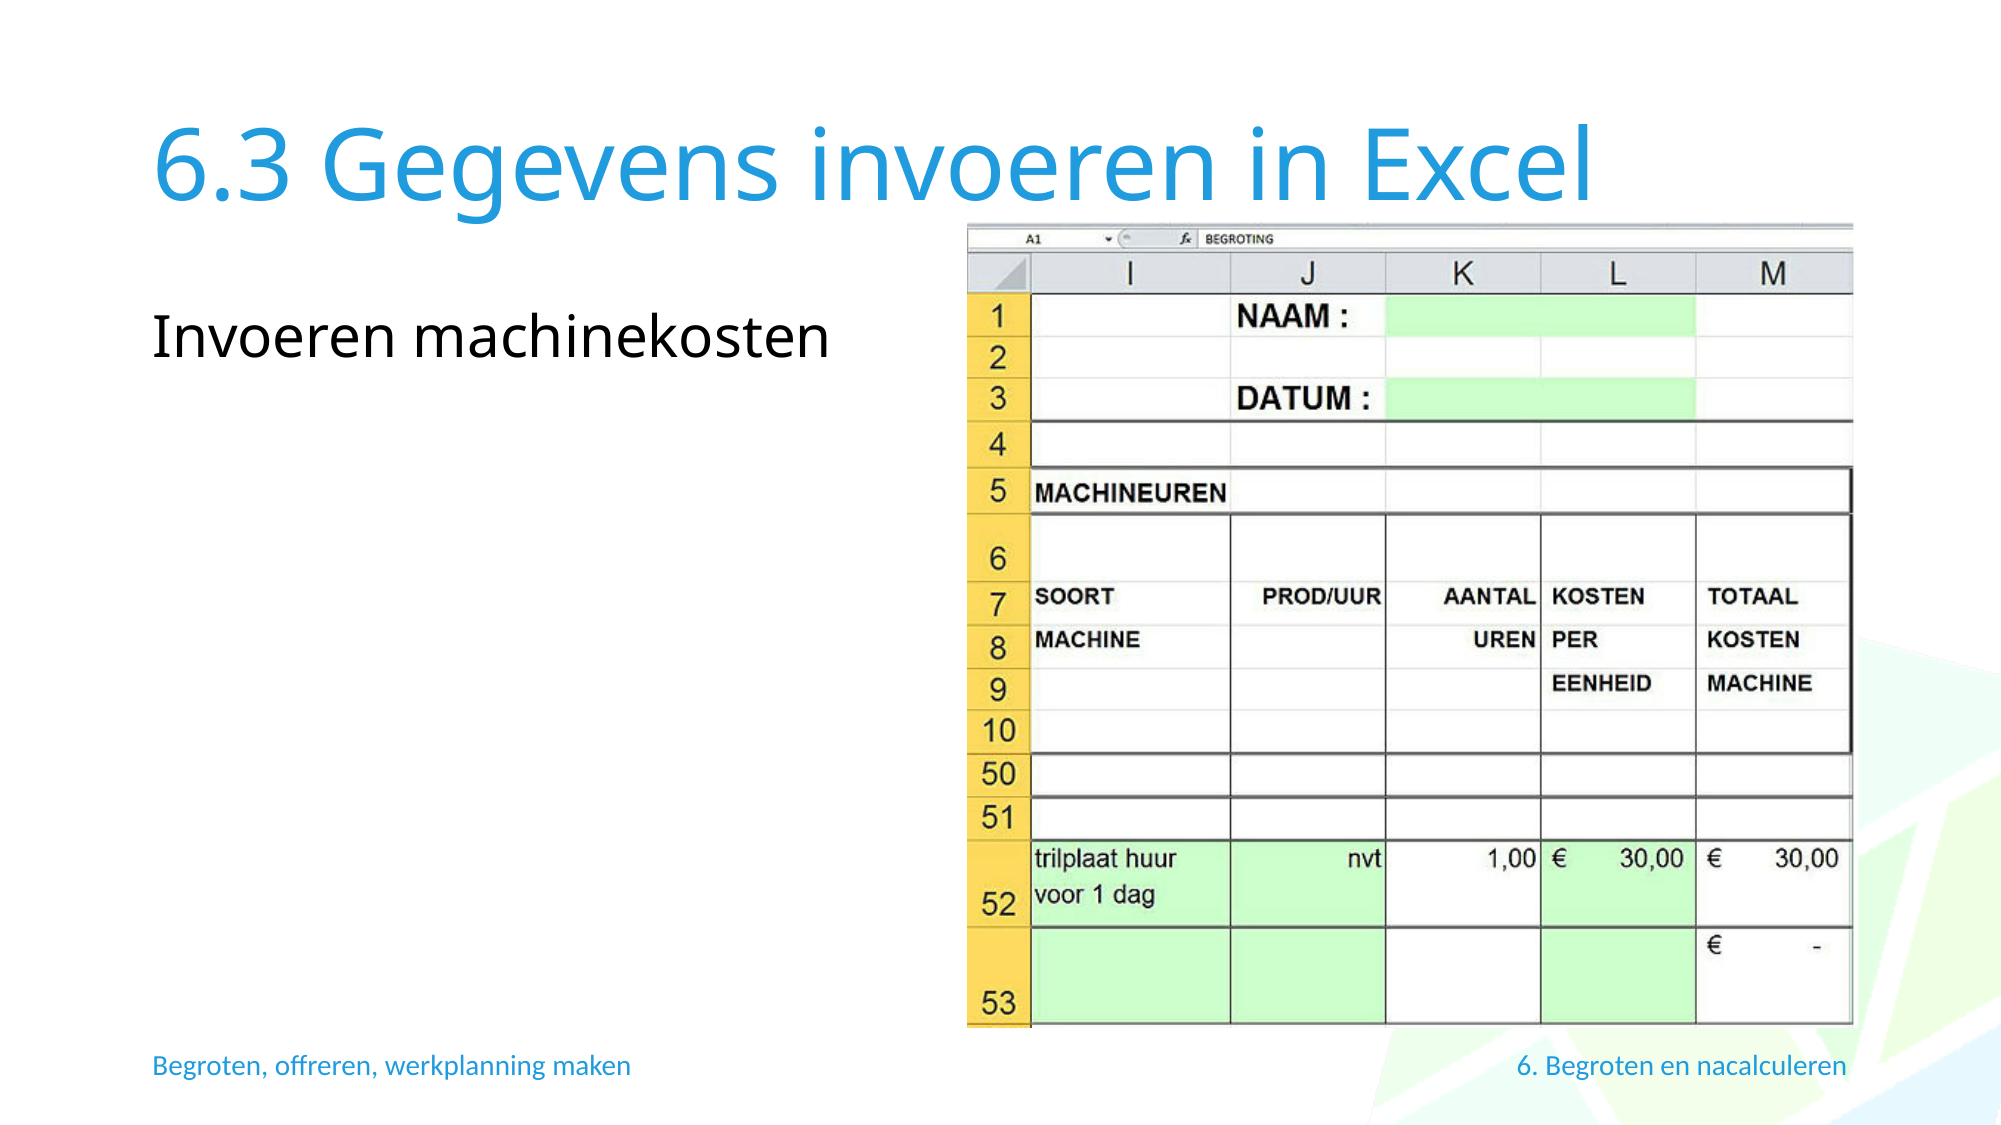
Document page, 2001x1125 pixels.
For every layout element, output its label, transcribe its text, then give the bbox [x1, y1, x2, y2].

list 6. Begroten en nacalculeren [1412, 1042, 1863, 1103]
list Invoeren machinekosten [1858, 299, 1863, 1014]
picture [967, 221, 1858, 1029]
title 6.3 Gegevens invoeren in Excel [137, 59, 1863, 278]
list Begroten, offreren, werkplanning maken [137, 1042, 658, 1087]
list Invoeren machinekosten [137, 299, 967, 1014]
